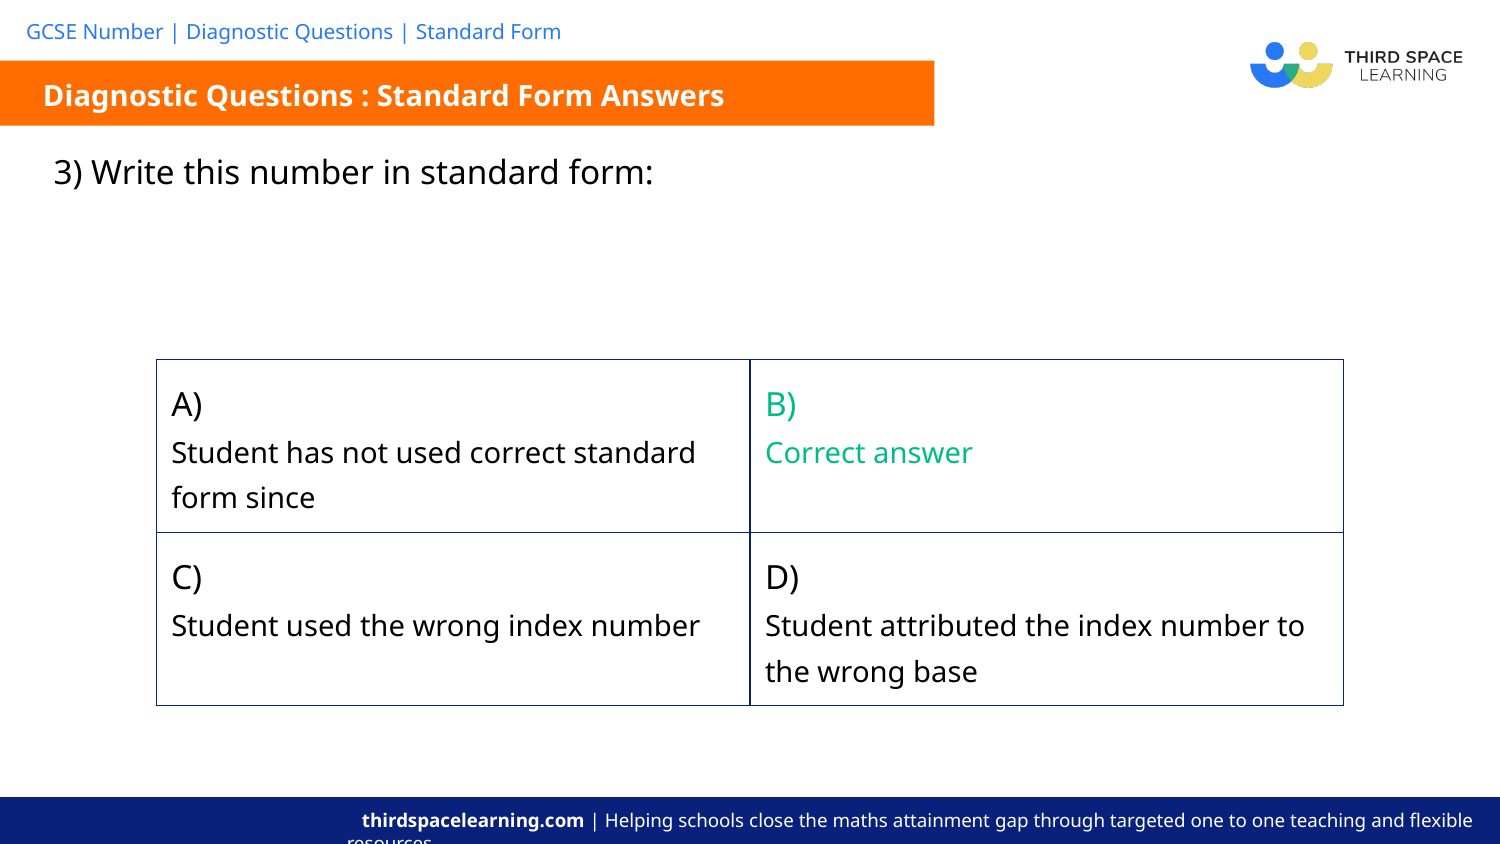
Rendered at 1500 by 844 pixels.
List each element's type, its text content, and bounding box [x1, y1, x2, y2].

picture [1250, 33, 1465, 99]
text_box Diagnostic Questions : Standard Form Answers [27, 61, 778, 127]
